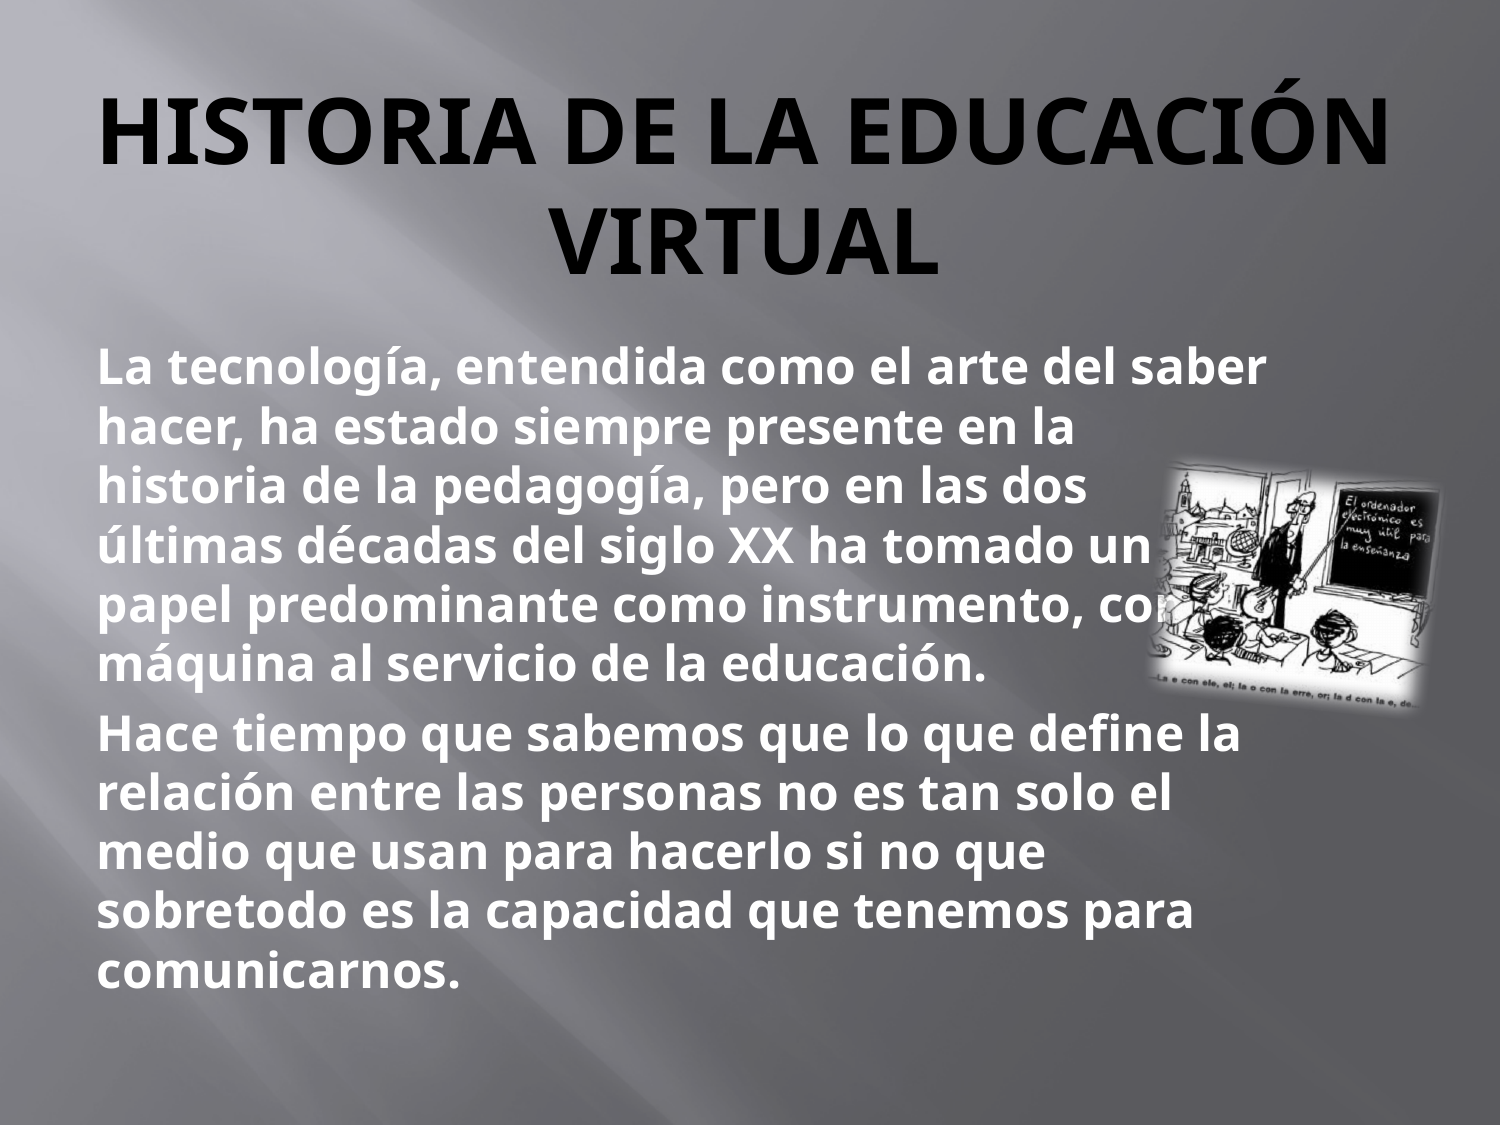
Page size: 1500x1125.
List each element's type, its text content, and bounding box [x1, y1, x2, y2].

subtitle La tecnología, entendida como el arte del saber hacer, ha estado siempre presente en la historia de la pedagogía, pero en las dos últimas décadas del siglo XX ha tomado un papel predominante como instrumento, como máquina al servicio de la educación. Hace tiempo que sabemos que lo que define la relación entre las personas no es tan solo el medio que usan para hacerlo si no que sobretodo es la capacidad que tenemos para comunicarnos. [82, 328, 1289, 1008]
title Historia de la Educación virtual [70, 70, 1421, 293]
picture [1148, 459, 1443, 713]
